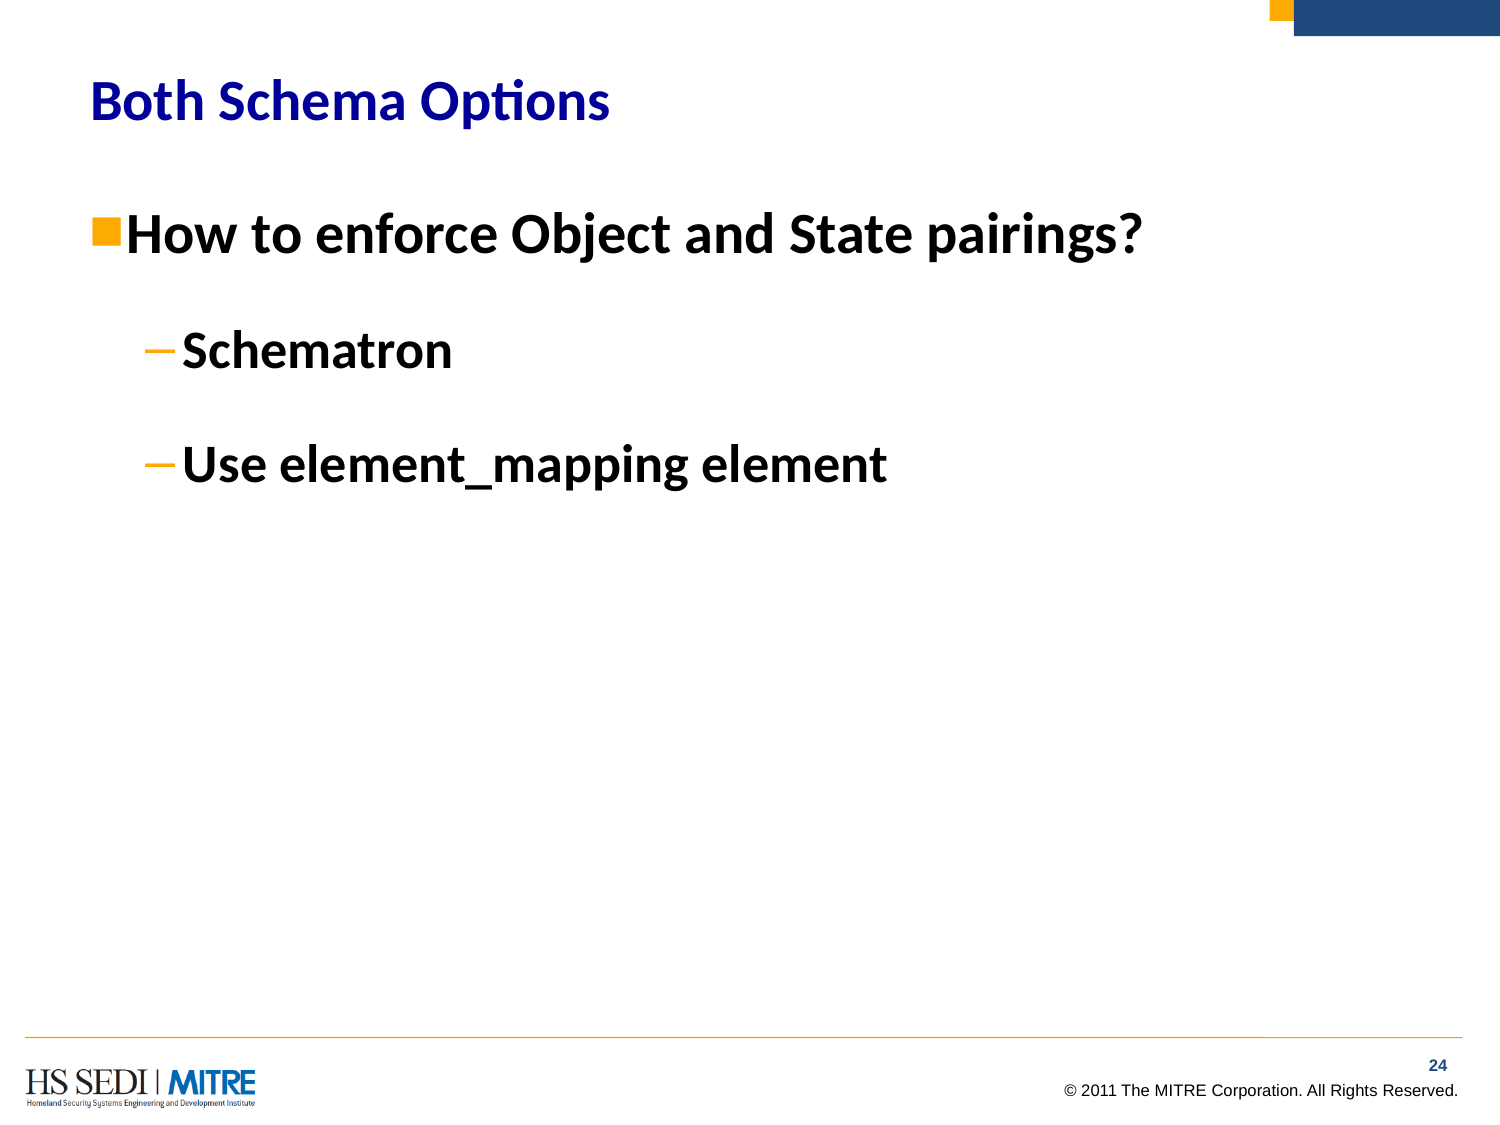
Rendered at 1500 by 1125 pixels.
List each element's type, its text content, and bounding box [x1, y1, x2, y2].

title Both Schema Options [74, 62, 1438, 151]
slide_number 23 [1374, 1049, 1463, 1076]
picture [20, 1058, 271, 1122]
text_box How to enforce Object and State pairings? Schematron Use element_mapping element [74, 187, 1338, 879]
